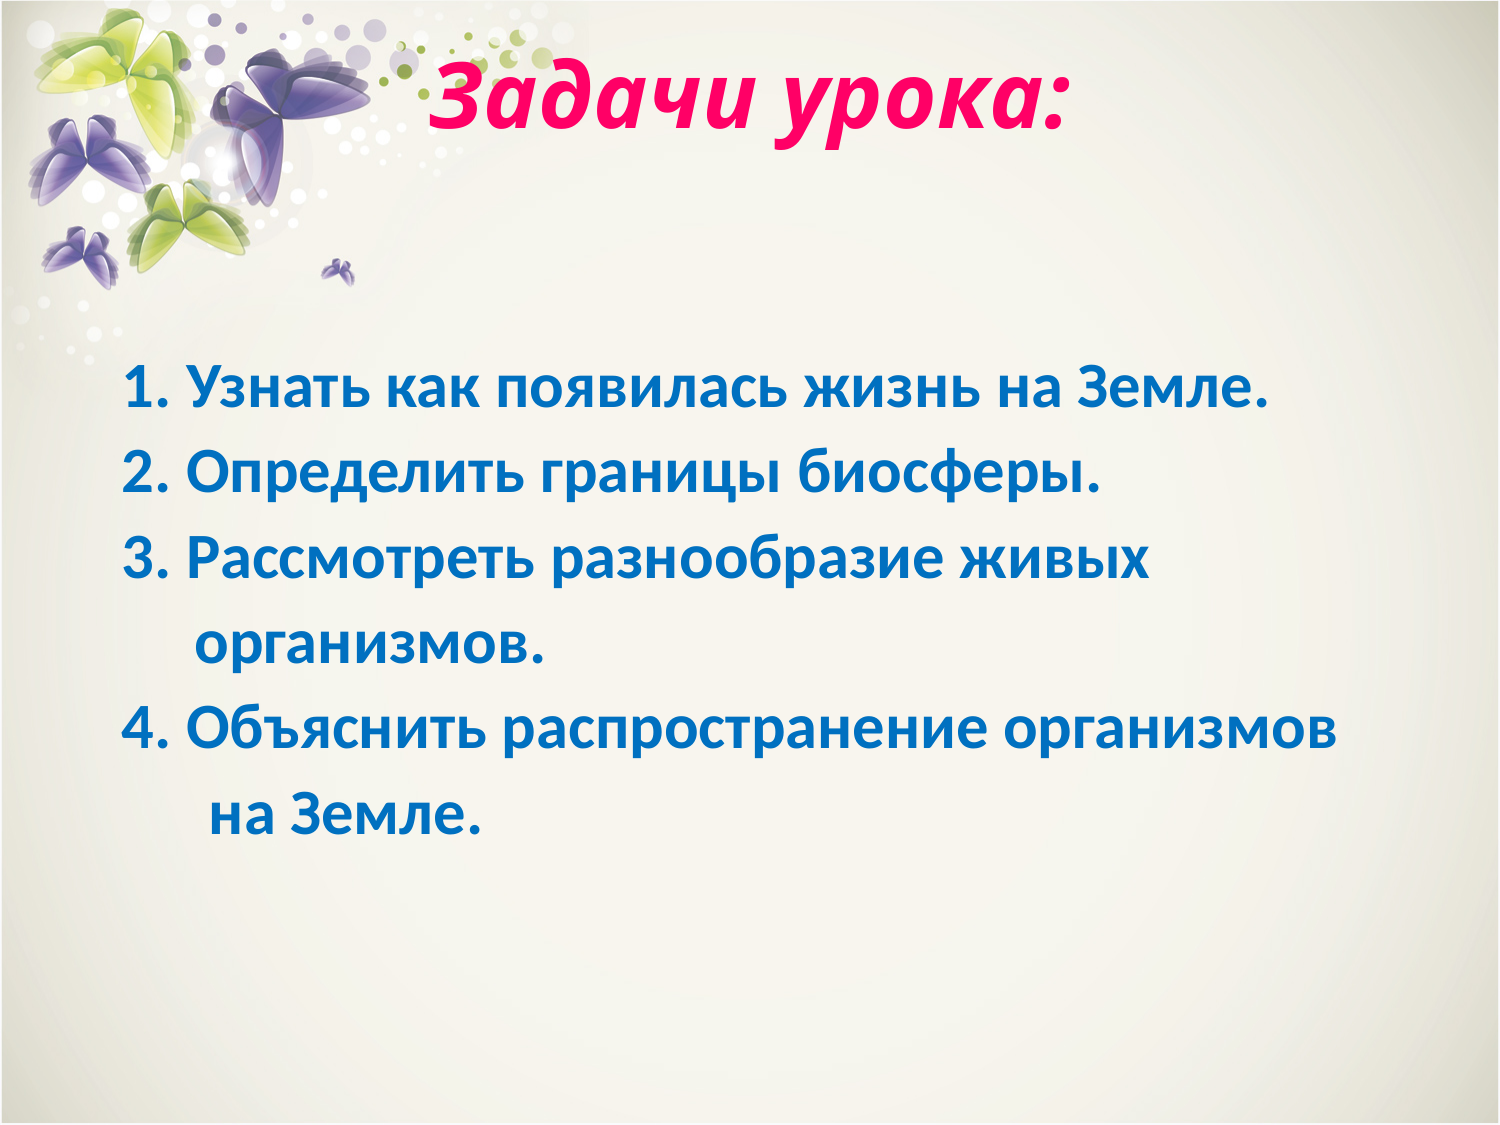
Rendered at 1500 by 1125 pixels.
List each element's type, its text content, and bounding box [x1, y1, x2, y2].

picture [0, 0, 1500, 1125]
text_box Задачи урока: [103, 59, 1397, 347]
text_box 1. Узнать как появилась жизнь на Земле. 2. Определить границы биосферы. 3. Рассмотреть разнообразие живых организмов. 4. Объяснить распространение организмов на Земле. [121, 344, 1424, 858]
